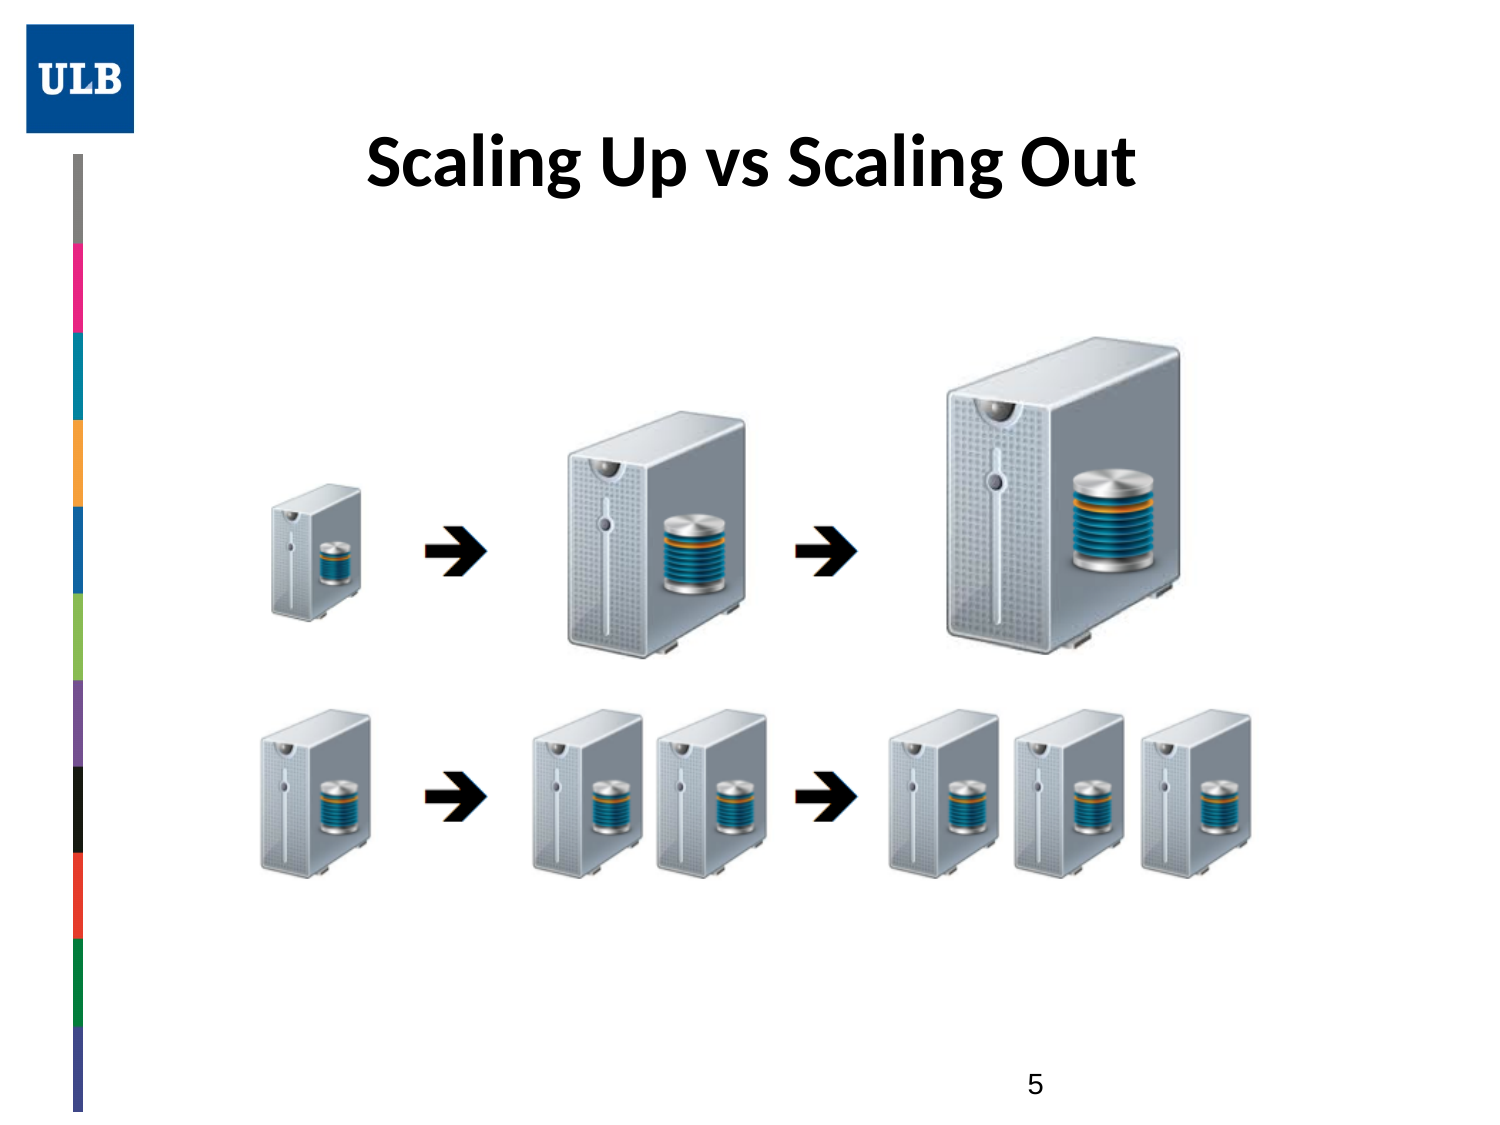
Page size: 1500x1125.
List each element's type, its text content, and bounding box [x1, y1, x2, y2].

slide_number 5 [1012, 1052, 1350, 1113]
picture [7, 24, 142, 143]
picture [73, 420, 83, 1112]
picture [242, 324, 1263, 899]
picture [73, 154, 83, 333]
title Scaling Up vs Scaling Out [155, 62, 1350, 250]
